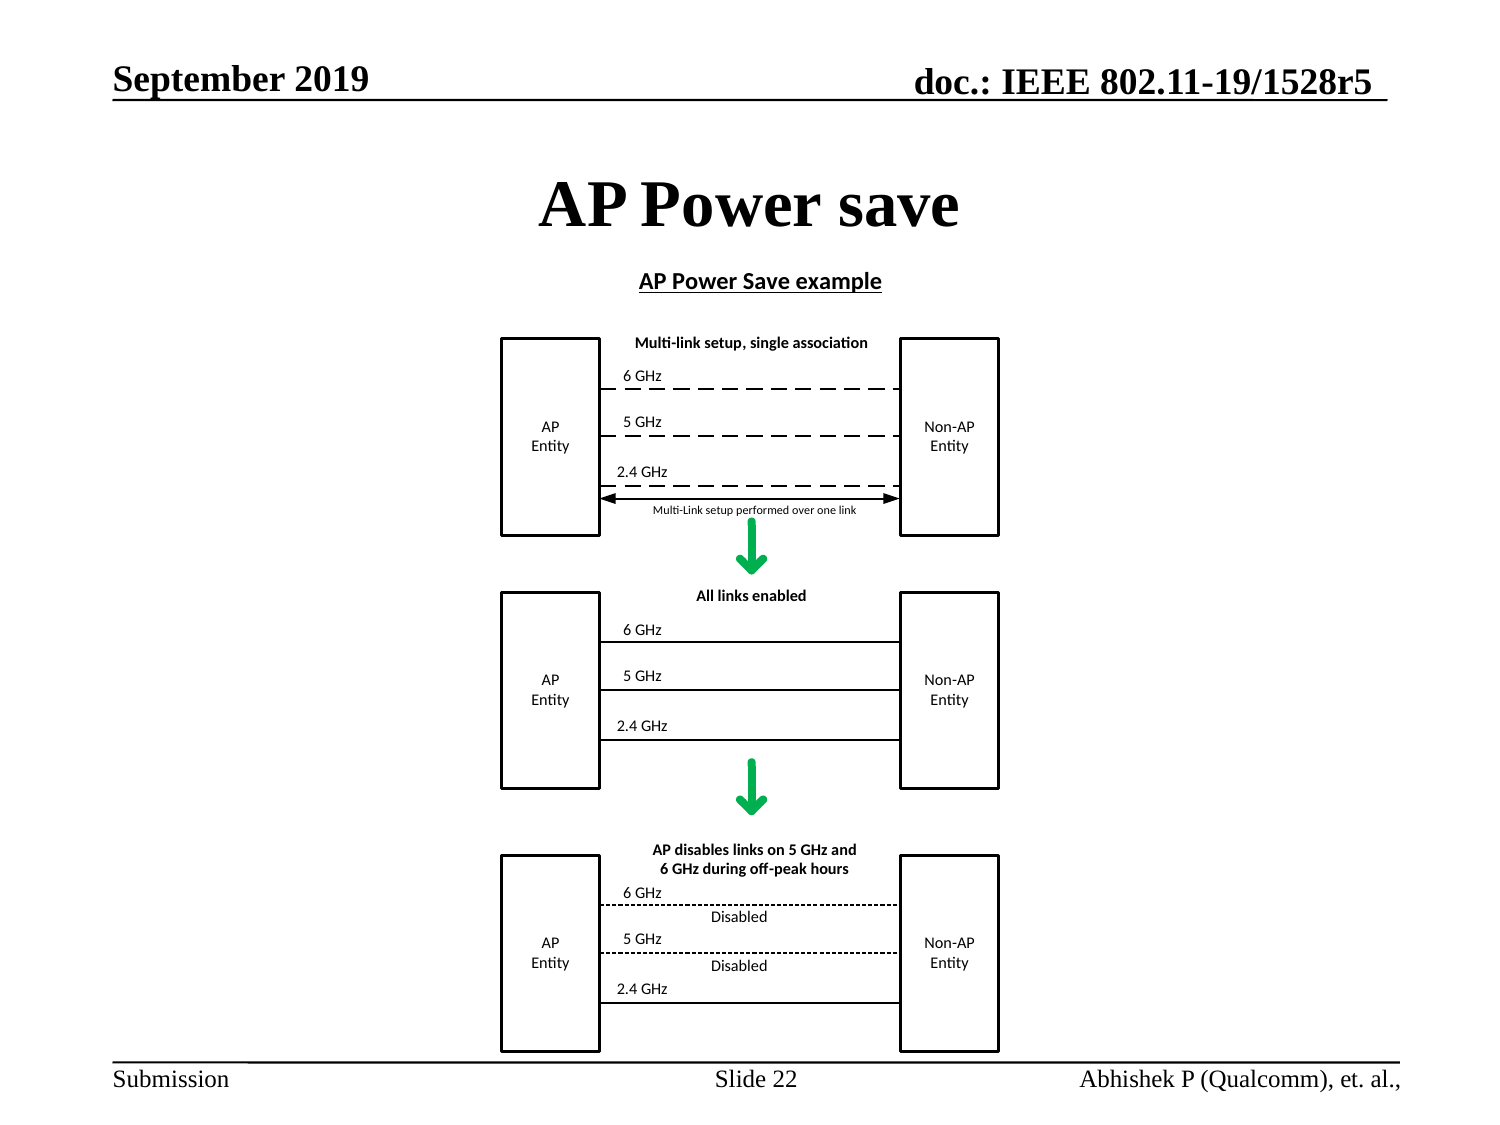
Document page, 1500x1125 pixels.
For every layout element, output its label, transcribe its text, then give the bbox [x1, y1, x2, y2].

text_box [496, 265, 1004, 1057]
footer Abhishek P (Qualcomm), et. al., [949, 1061, 1402, 1093]
slide_number Slide 22 [712, 1066, 801, 1093]
title AP Power save [112, 112, 1388, 288]
